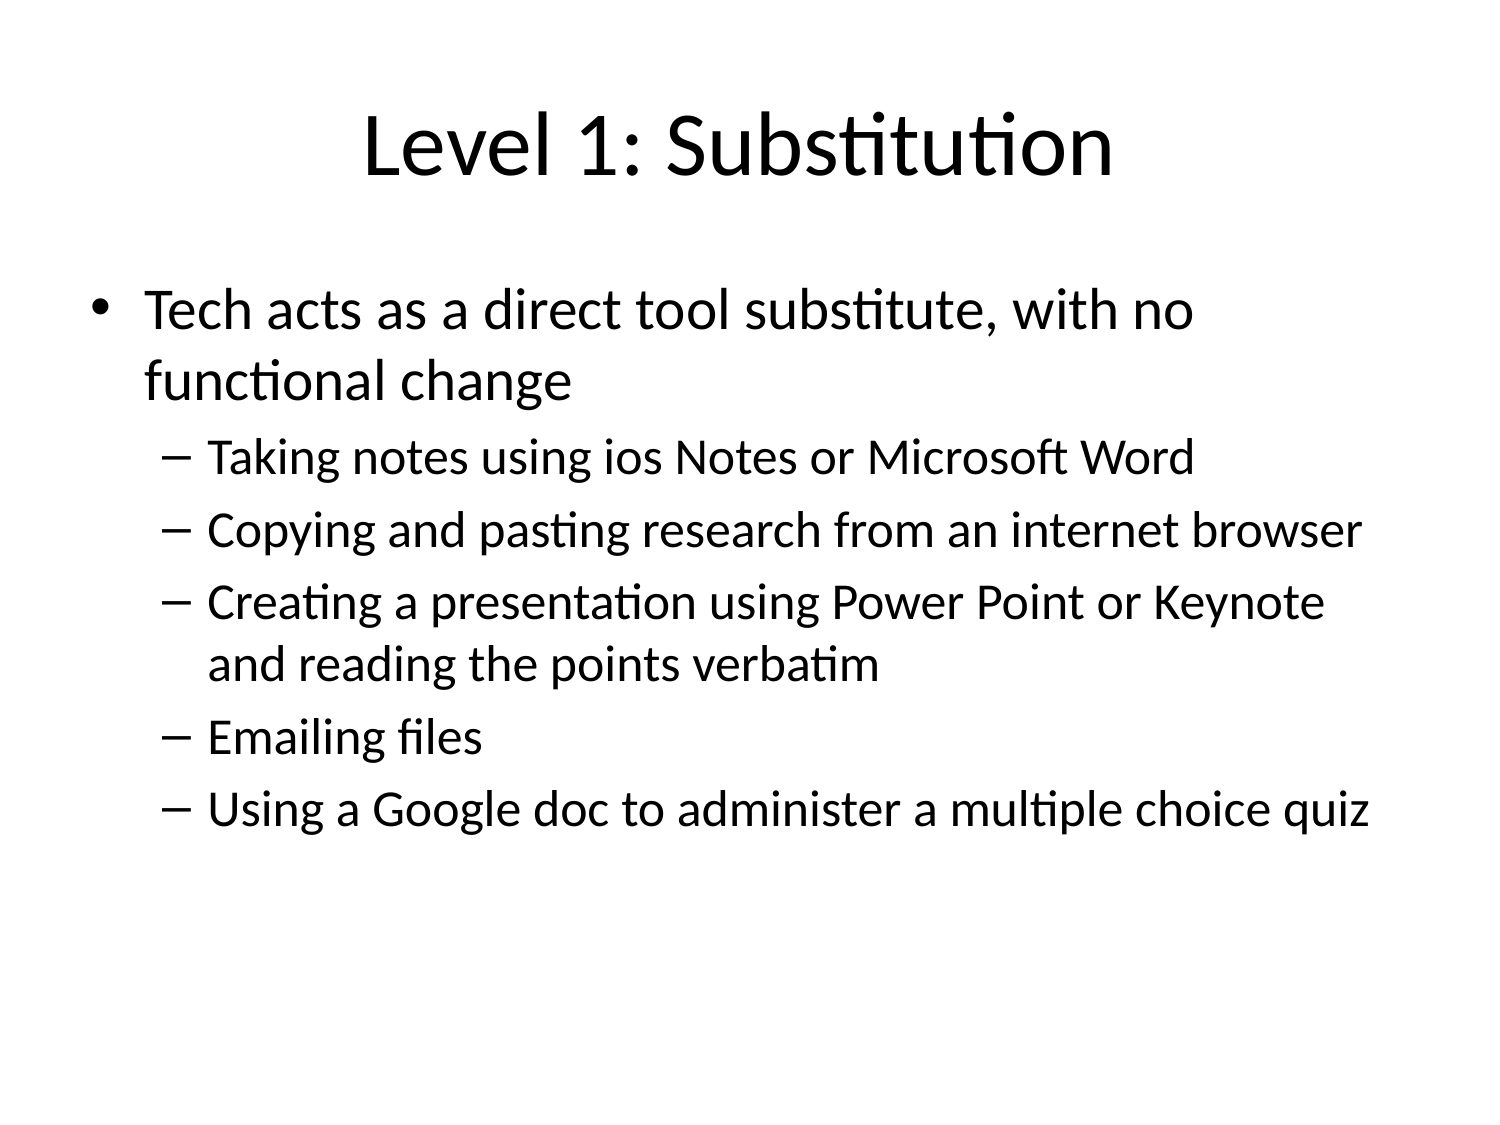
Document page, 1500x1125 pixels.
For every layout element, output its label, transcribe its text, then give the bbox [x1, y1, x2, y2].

list Tech acts as a direct tool substitute, with no functional change Taking notes using ios Notes or Microsoft Word Copying and pasting research from an internet browser Creating a presentation using Power Point or Keynote and reading the points verbatim Emailing files Using a Google doc to administer a multiple choice quiz [75, 262, 1425, 975]
title Level 1: Substitution [75, 45, 1425, 233]
